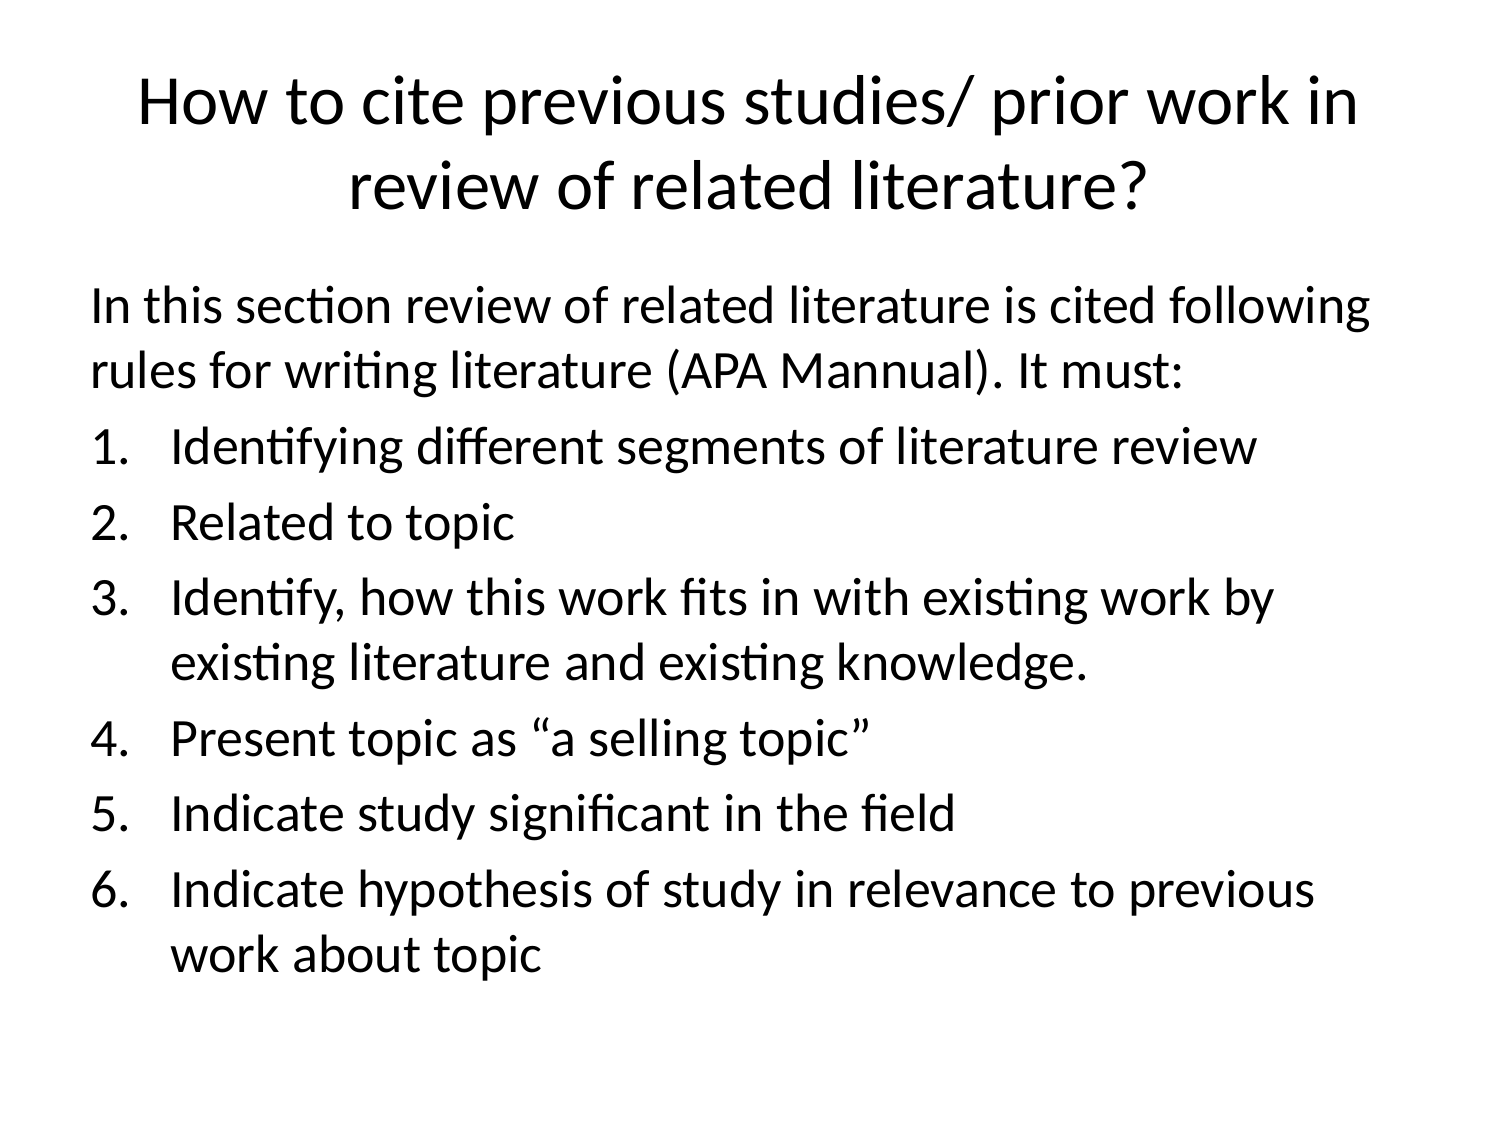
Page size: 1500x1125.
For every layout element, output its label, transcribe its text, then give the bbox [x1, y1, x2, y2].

title How to cite previous studies/ prior work in review of related literature? [75, 45, 1425, 233]
list In this section review of related literature is cited following rules for writing literature (APA Mannual). It must: Identifying different segments of literature review Related to topic Identify, how this work fits in with existing work by existing literature and existing knowledge. Present topic as “a selling topic” Indicate study significant in the field Indicate hypothesis of study in relevance to previous work about topic [75, 262, 1425, 1005]
